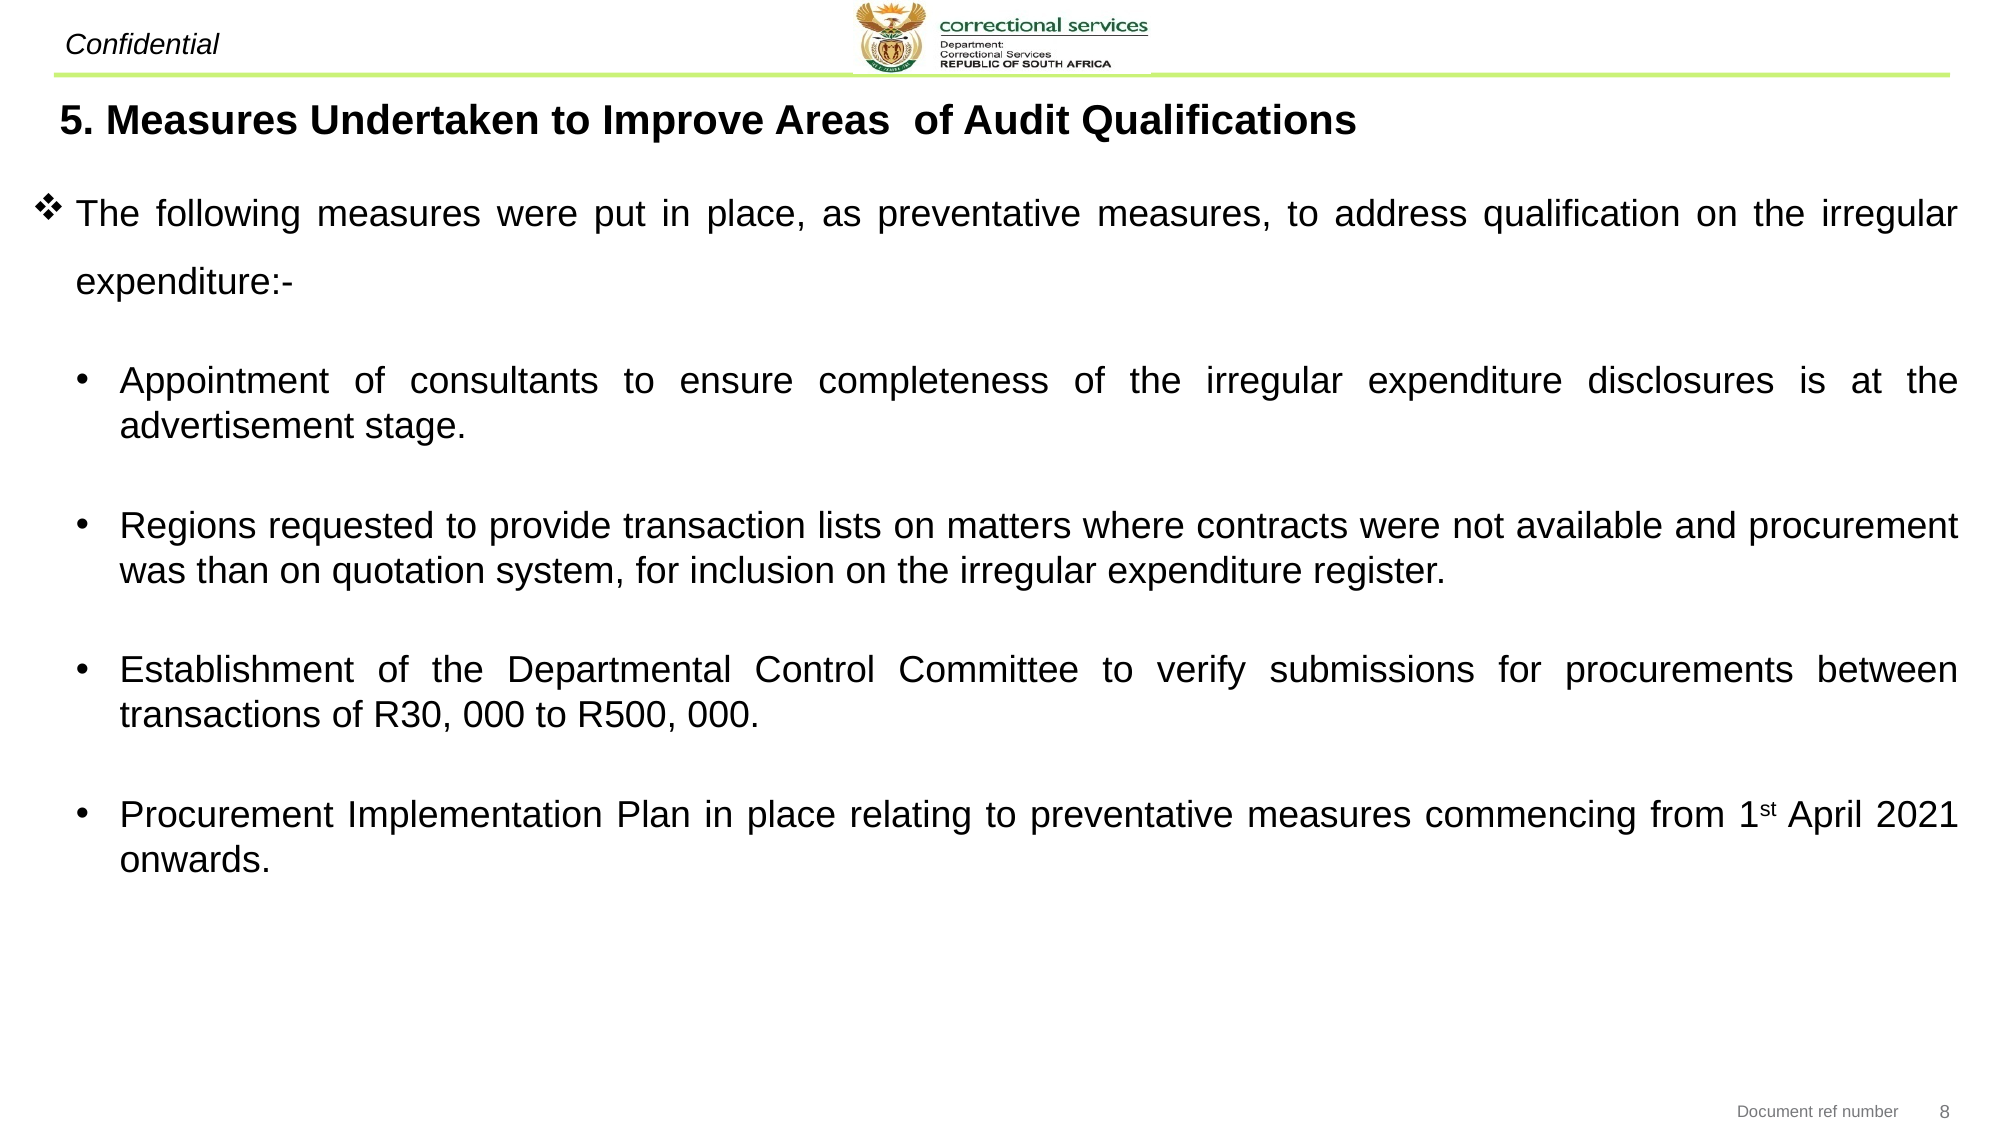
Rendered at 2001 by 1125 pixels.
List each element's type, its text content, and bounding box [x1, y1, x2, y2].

picture [853, 0, 1151, 74]
title 5. Measures Undertaken to Improve Areas of Audit Qualifications [46, 91, 1946, 147]
list The following measures were put in place, as preventative measures, to address qualification on the irregular expenditure:- Appointment of consultants to ensure completeness of the irregular expenditure disclosures is at the advertisement stage. Regions requested to provide transaction lists on matters where contracts were not available and procurement was than on quotation system, for inclusion on the irregular expenditure register. Establishment of the Departmental Control Committee to verify submissions for procurements between transactions of R30, 000 to R500, 000. Procurement Implementation Plan in place relating to preventative measures commencing from 1st April 2021 onwards. [31, 166, 1960, 915]
